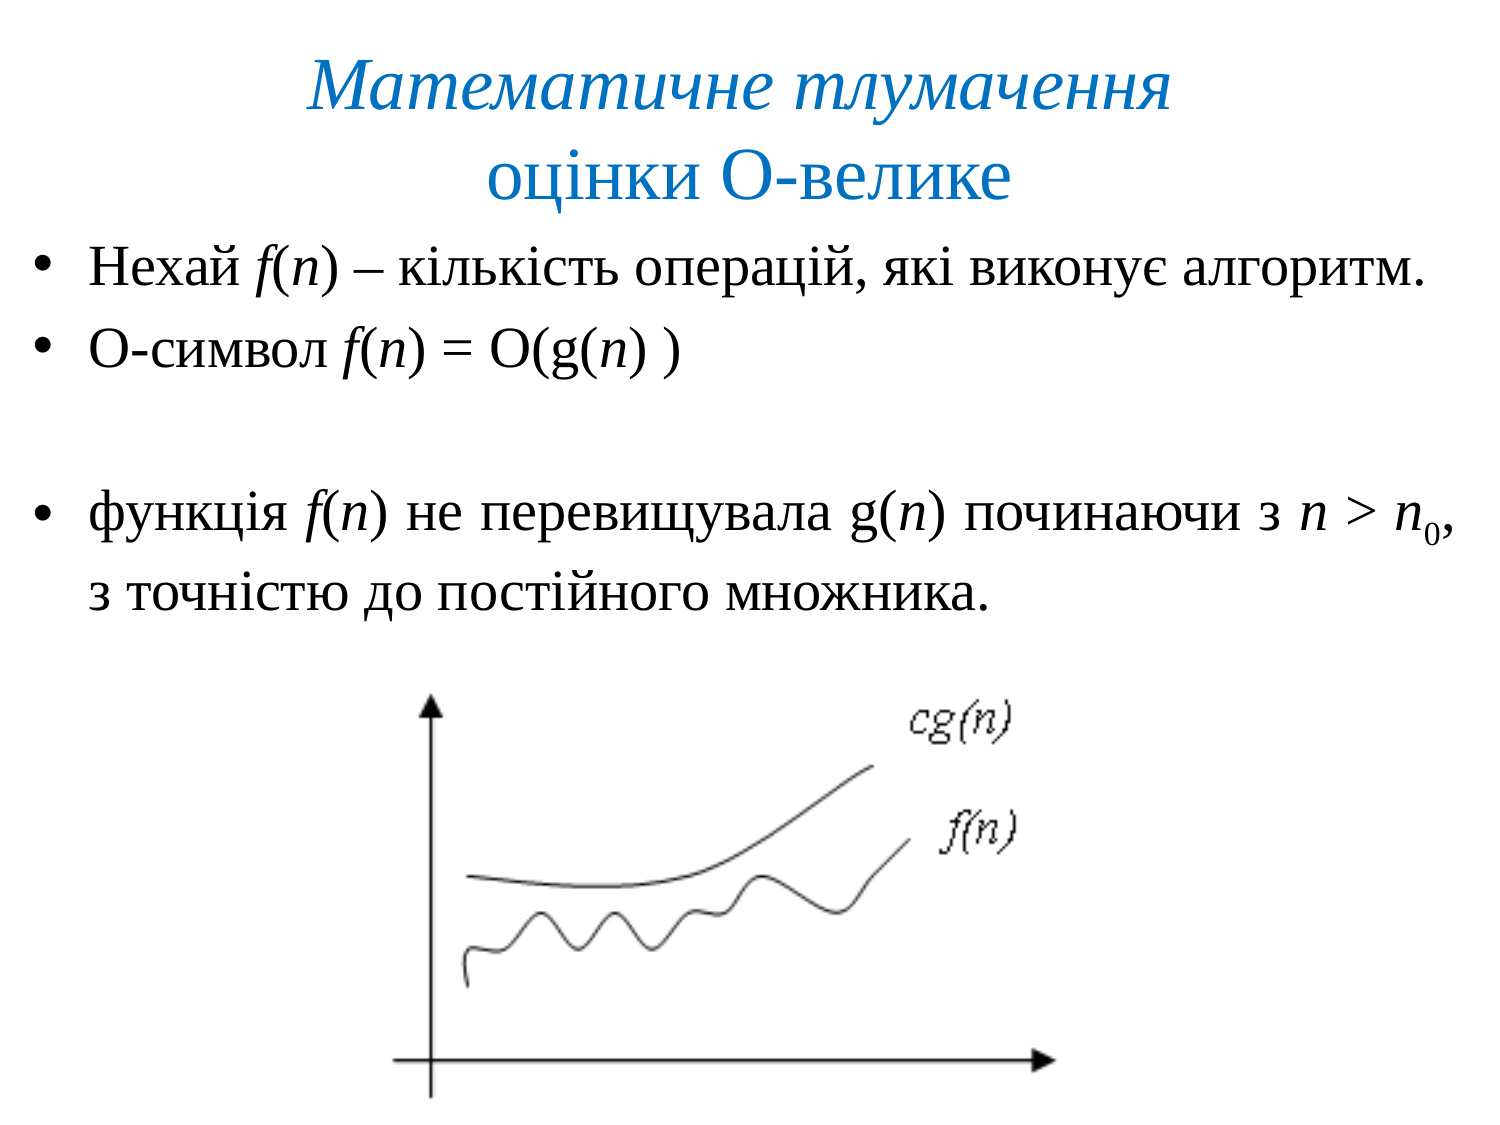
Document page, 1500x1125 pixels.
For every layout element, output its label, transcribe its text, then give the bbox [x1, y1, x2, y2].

picture [383, 674, 1070, 1113]
title Математичне тлумачення оцінки О-велике [0, 30, 1500, 219]
